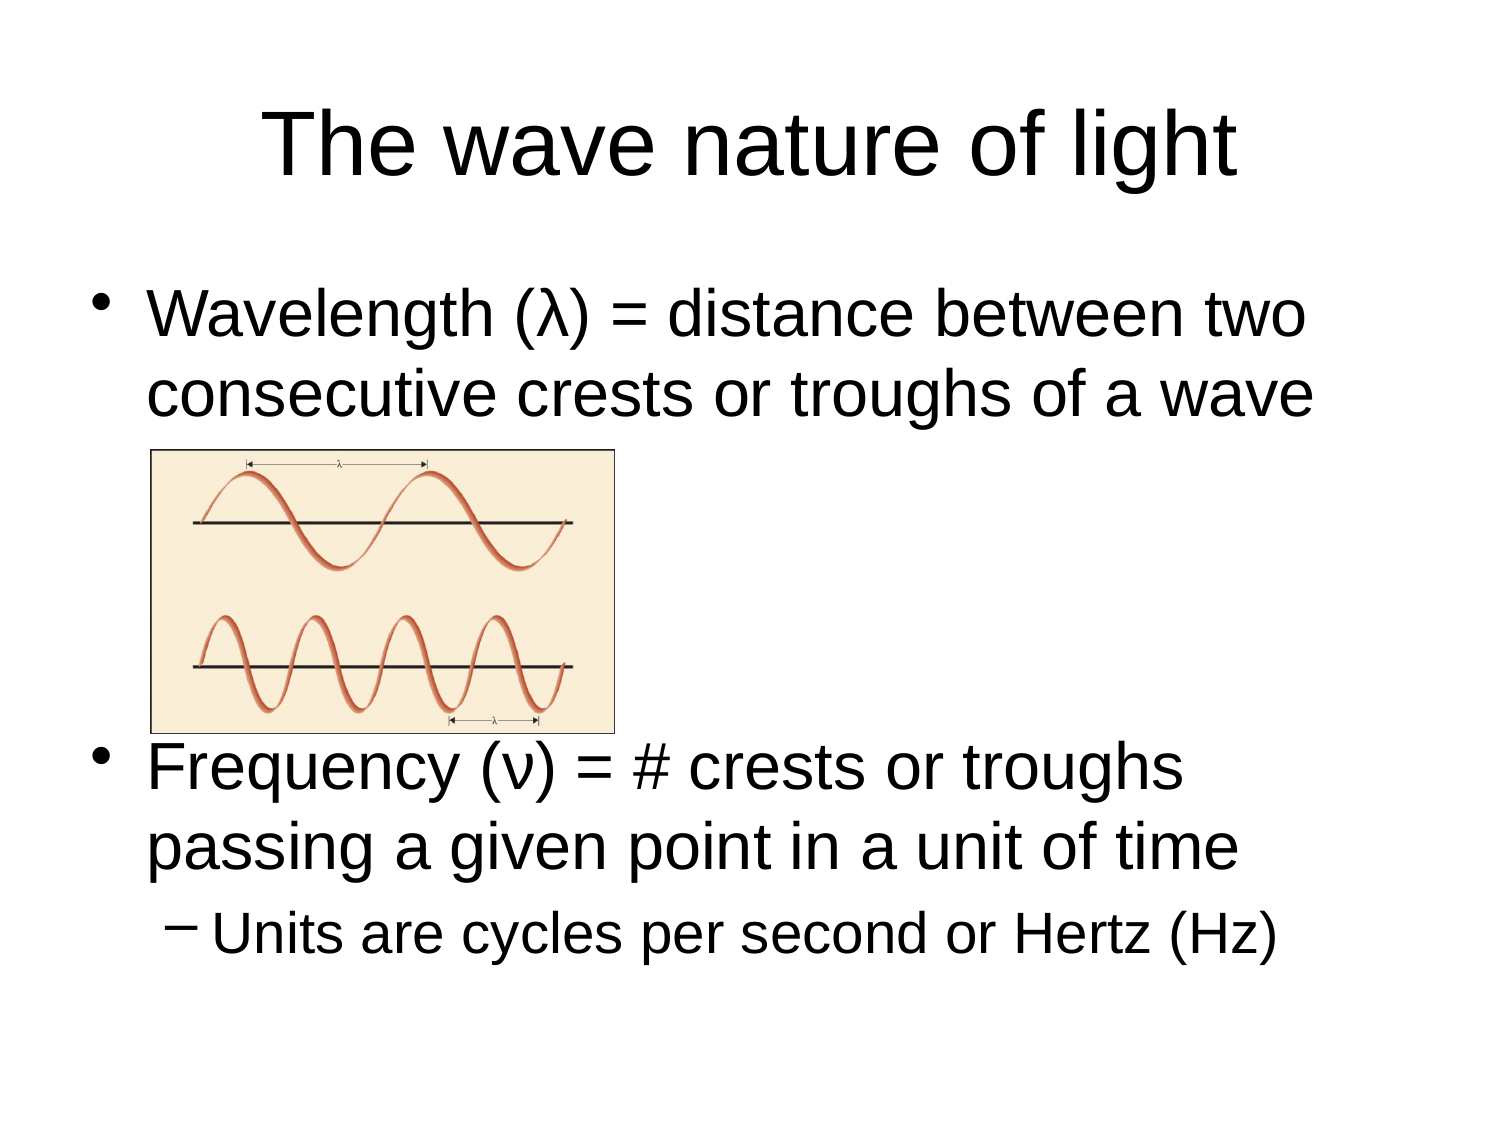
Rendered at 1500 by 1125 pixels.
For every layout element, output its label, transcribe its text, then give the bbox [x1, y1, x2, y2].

list Wavelength (λ) = distance between two consecutive crests or troughs of a wave Frequency (ν) = # crests or troughs passing a given point in a unit of time Units are cycles per second or Hertz (Hz) [75, 262, 1425, 1005]
picture [149, 449, 616, 734]
title The wave nature of light [75, 45, 1425, 233]
